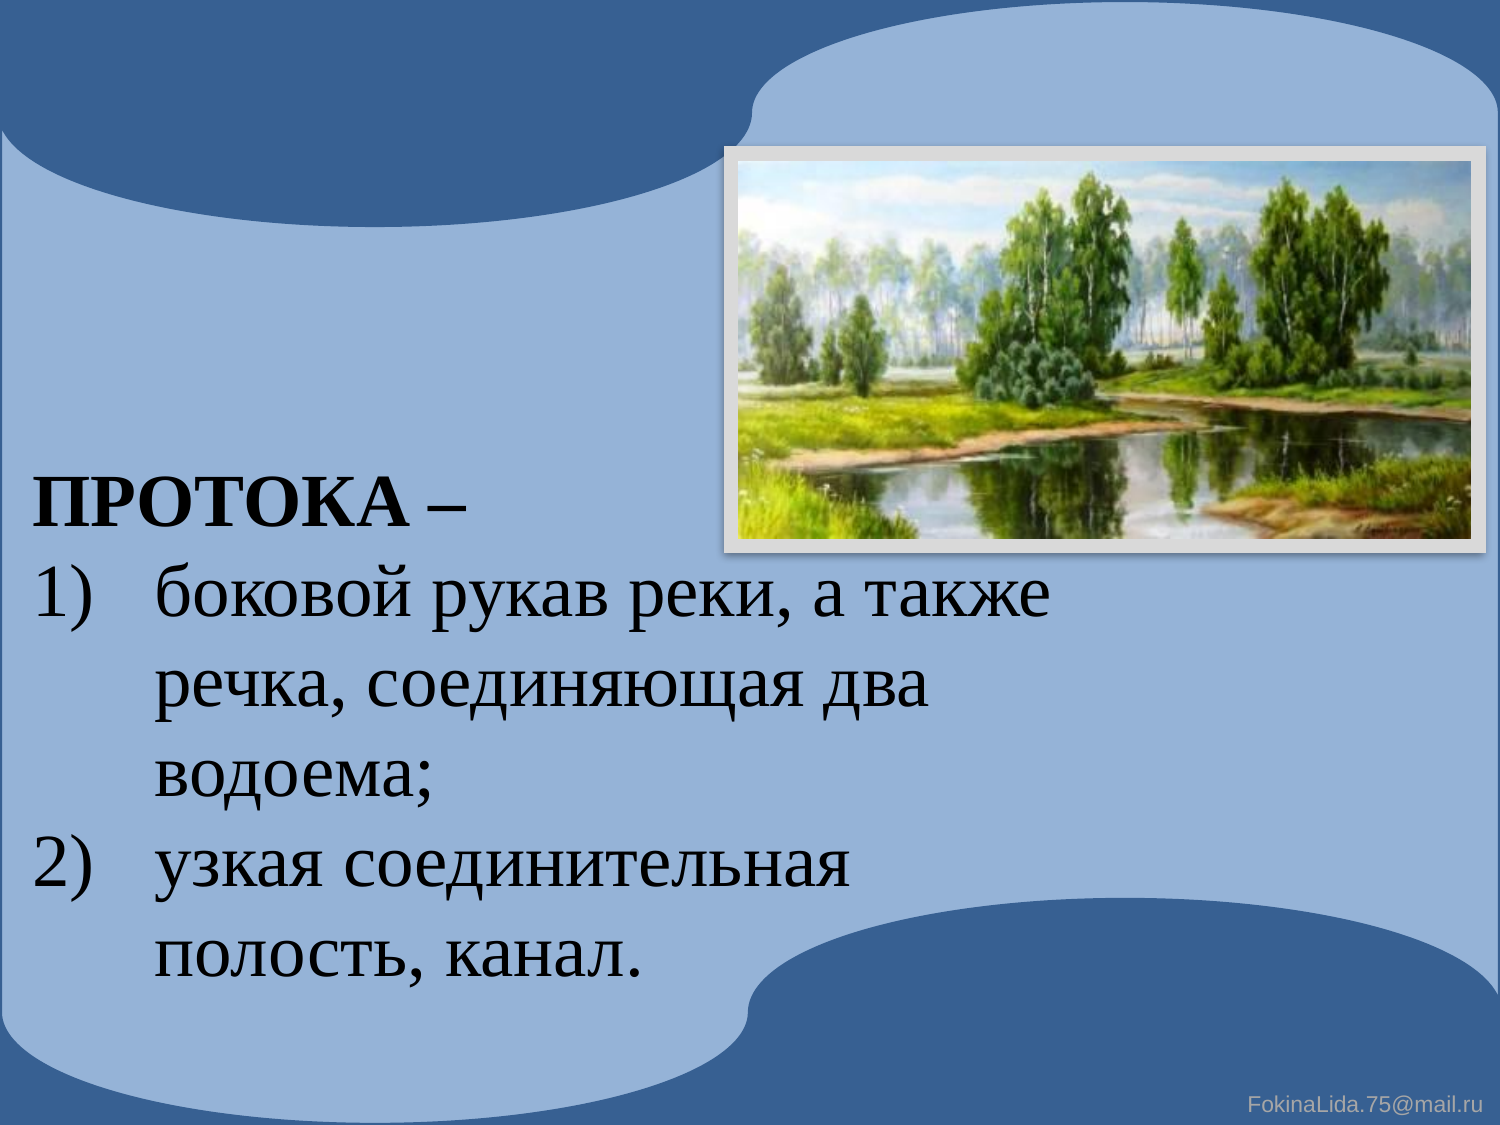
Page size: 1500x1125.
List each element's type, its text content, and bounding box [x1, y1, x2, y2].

picture [737, 160, 1472, 540]
text_box ПРОТОКА – боковой рукав реки, а также речка, соединяющая два водоема; узкая соединительная полость, канал. [17, 444, 1102, 1000]
